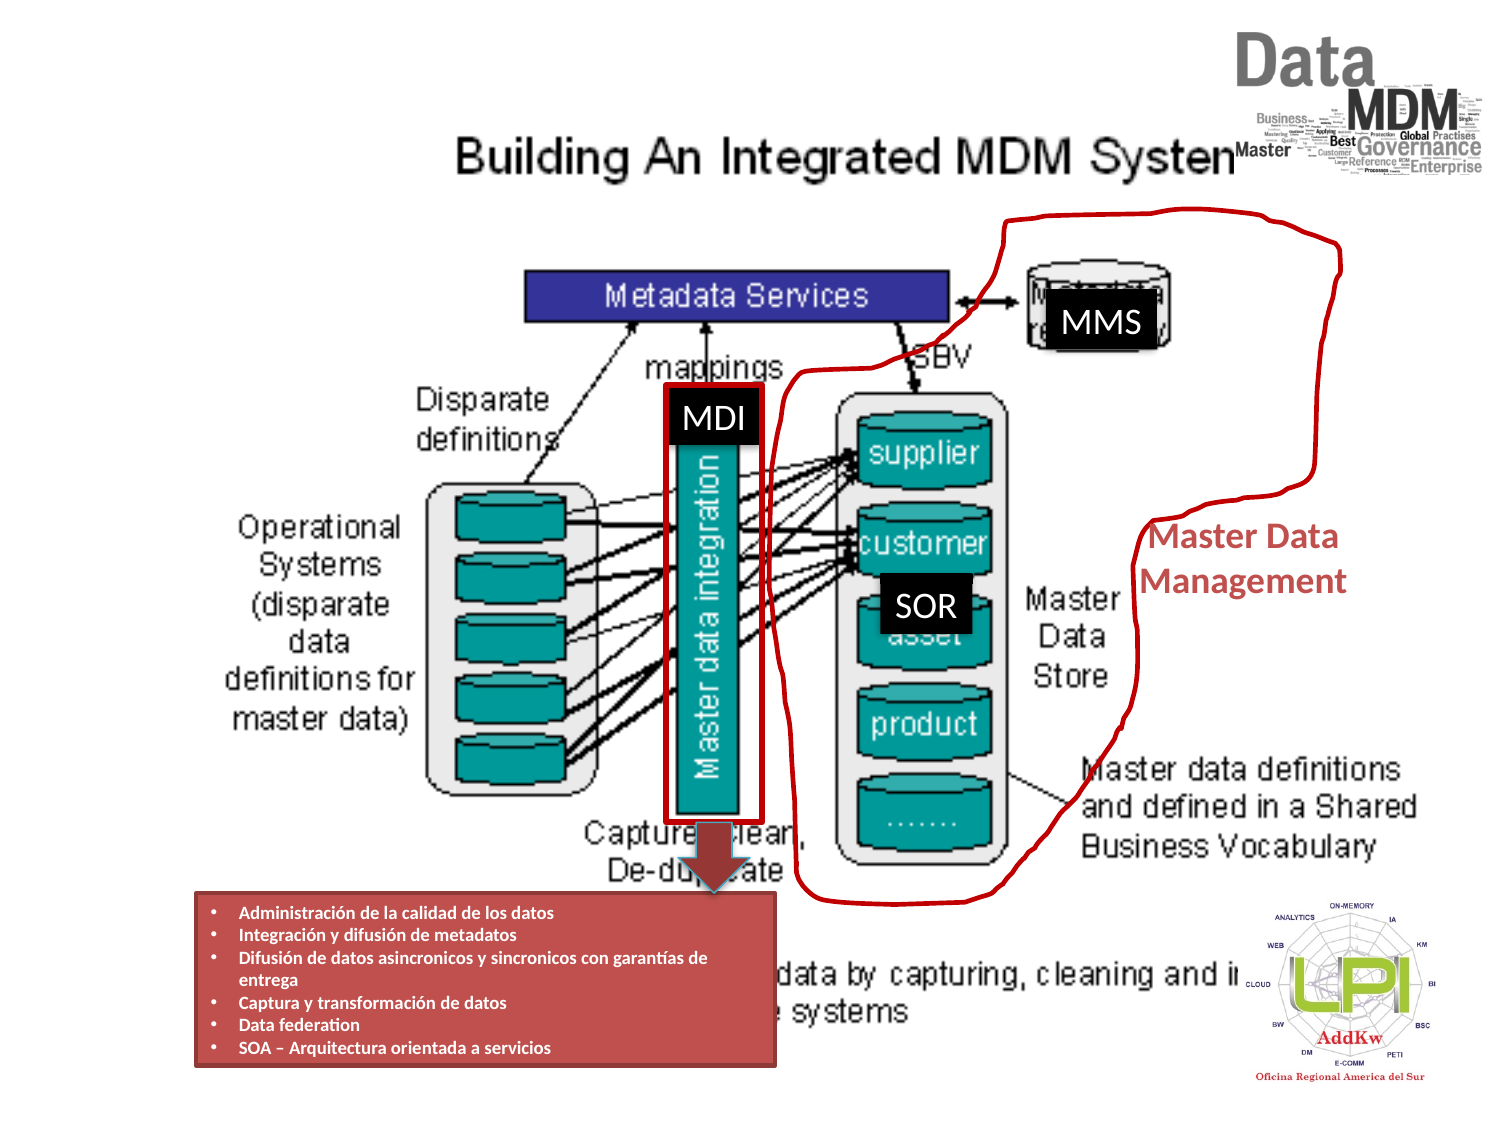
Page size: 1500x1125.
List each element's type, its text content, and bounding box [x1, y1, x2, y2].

picture [195, 32, 1484, 1084]
text_box Administración de la calidad de los datos Integración y difusión de metadatos Difusión de datos asincronicos y sincronicos con garantías de entrega Captura y transformación de datos Data federation SOA – Arquitectura orientada a servicios [194, 1050, 777, 1068]
